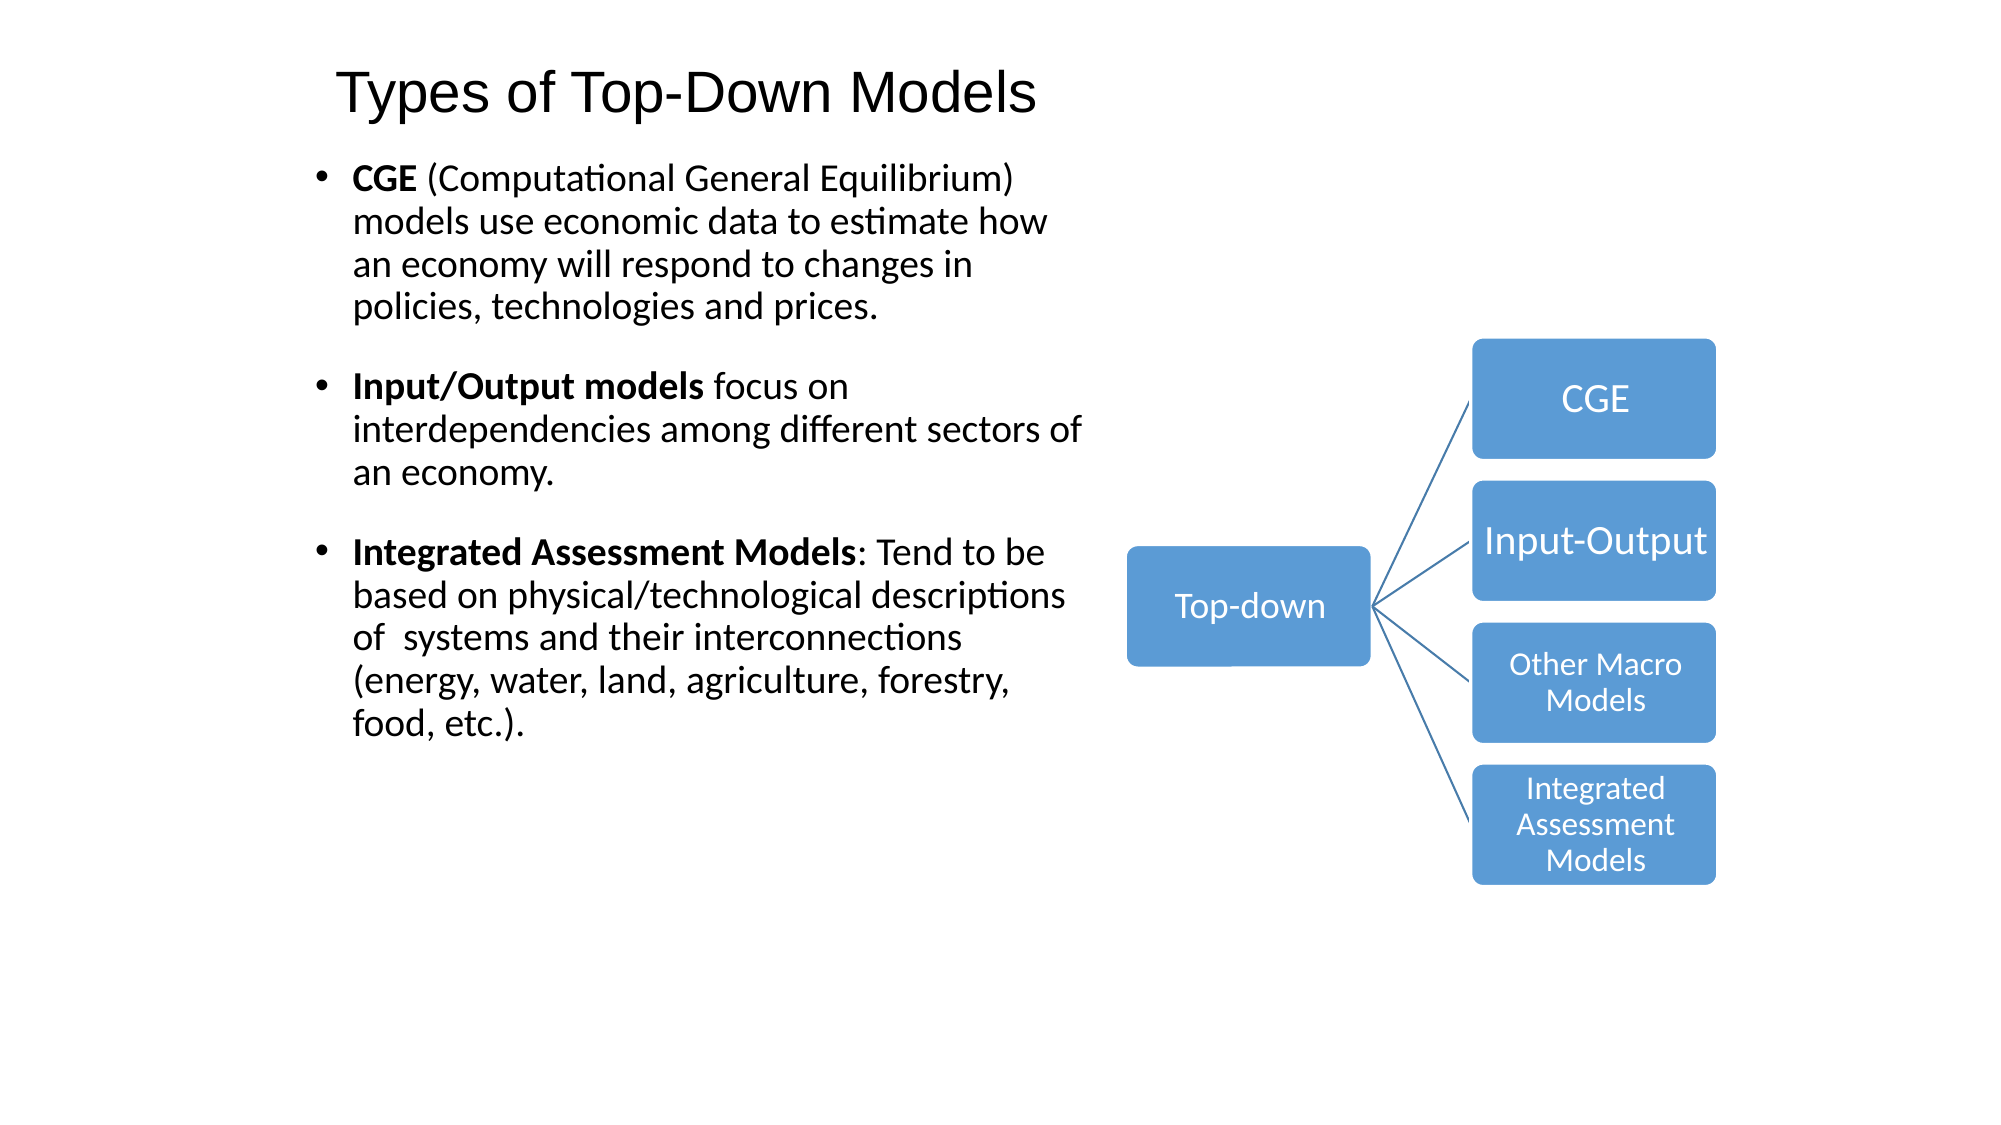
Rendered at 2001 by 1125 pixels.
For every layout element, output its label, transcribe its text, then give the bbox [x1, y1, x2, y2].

title Types of Top-Down Models [320, 0, 1671, 188]
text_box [1124, 162, 1718, 1061]
list CGE (Computational General Equilibrium) models use economic data to estimate how an economy will respond to changes in policies, technologies and prices. Input/Output models focus on interdependencies among different sectors of an economy. Integrated Assessment Models: Tend to be based on physical/technological descriptions of systems and their interconnections (energy, water, land, agriculture, forestry, food, etc.). [300, 149, 1113, 988]
